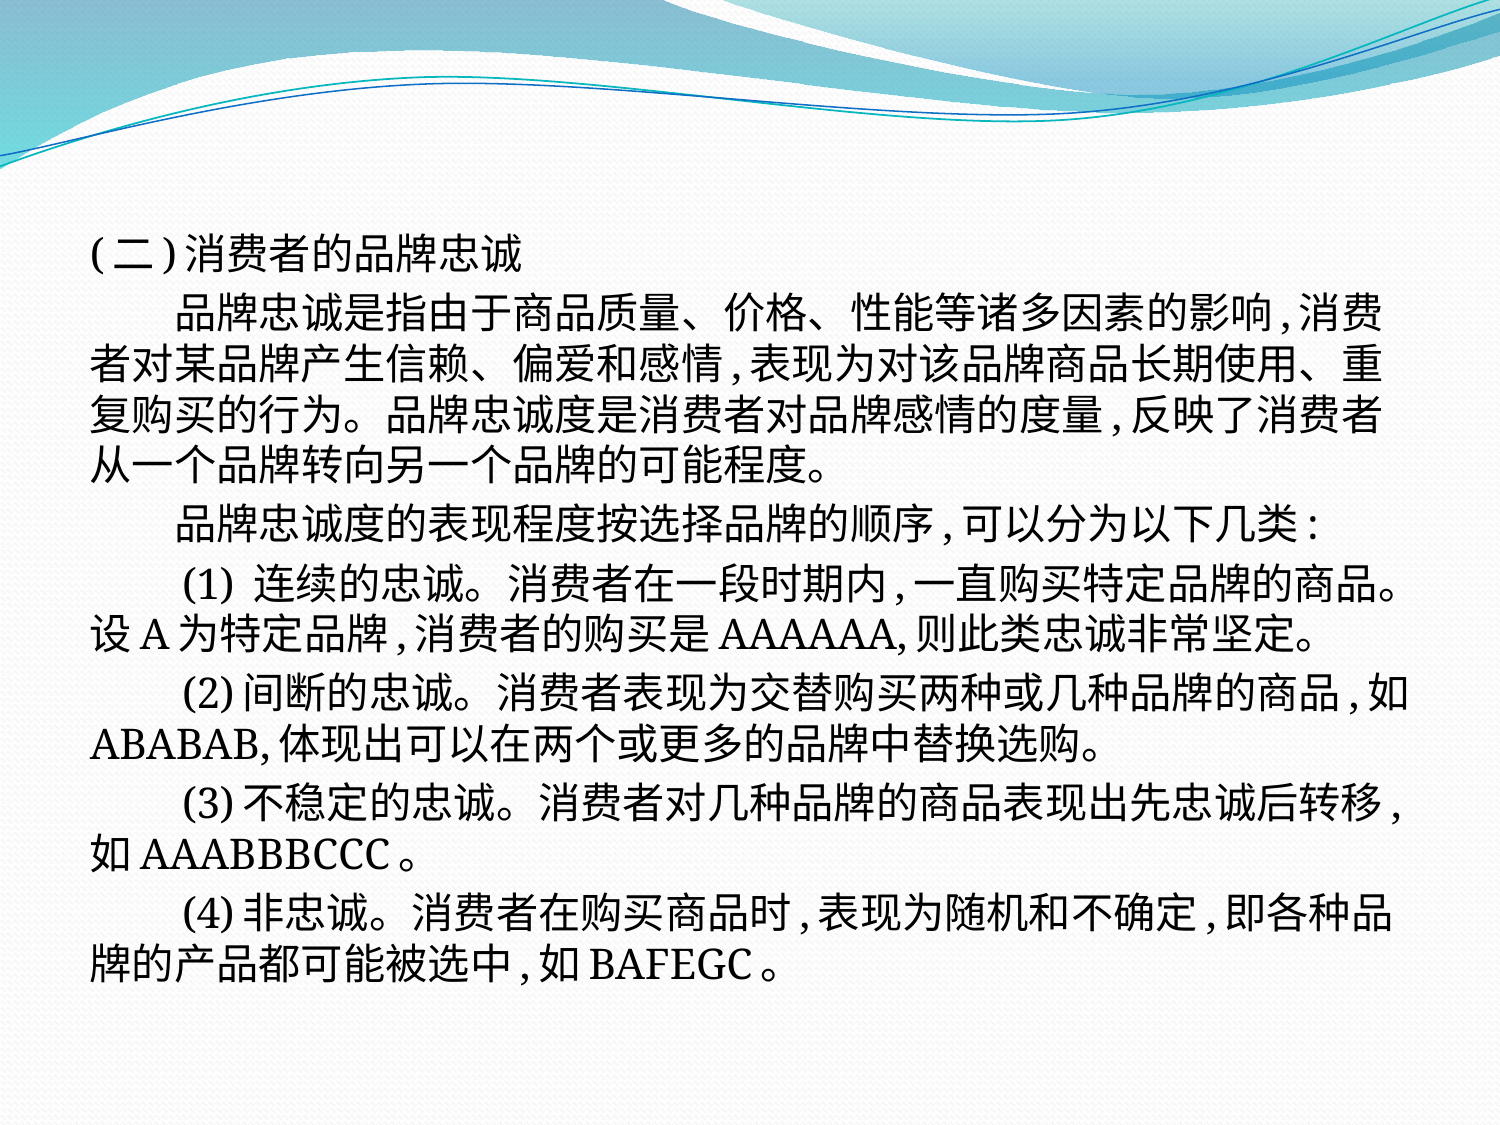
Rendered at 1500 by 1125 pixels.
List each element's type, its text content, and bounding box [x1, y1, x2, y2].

list (二)消费者的品牌忠诚 品牌忠诚是指由于商品质量、价格、性能等诸多因素的影响,消费者对某品牌产生信赖、偏爱和感情,表现为对该品牌商品长期使用、重复购买的行为。品牌忠诚度是消费者对品牌感情的度量,反映了消费者从一个品牌转向另一个品牌的可能程度。 品牌忠诚度的表现程度按选择品牌的顺序,可以分为以下几类: (1) 连续的忠诚。消费者在一段时期内,一直购买特定品牌的商品。设A为特定品牌,消费者的购买是AAAAAA,则此类忠诚非常坚定。 (2)间断的忠诚。消费者表现为交替购买两种或几种品牌的商品,如ABABAB,体现出可以在两个或更多的品牌中替换选购。 (3)不稳定的忠诚。消费者对几种品牌的商品表现出先忠诚后转移,如AAABBBCCC。 (4)非忠诚。消费者在购买商品时,表现为随机和不确定,即各种品牌的产品都可能被选中,如BAFEGC。 [75, 219, 1425, 1038]
